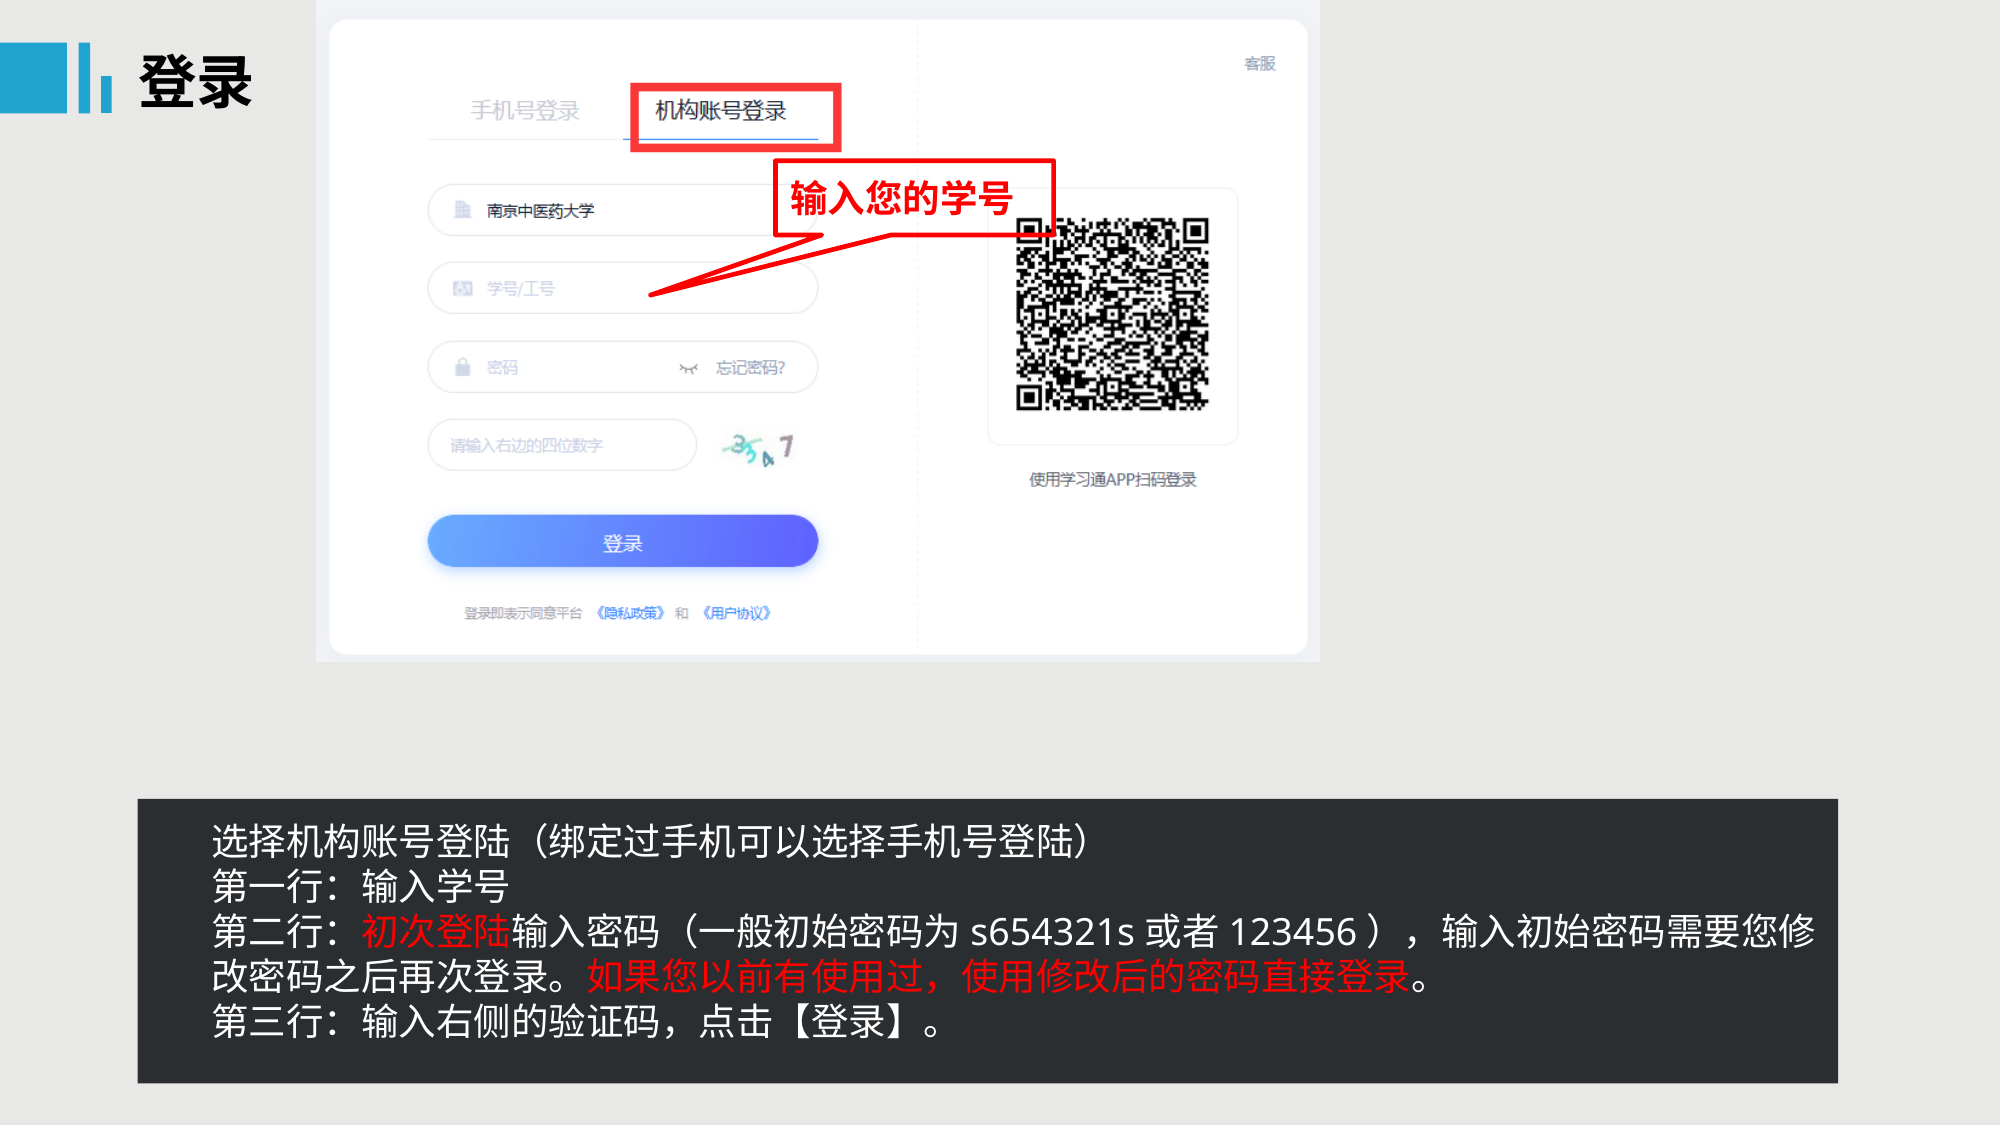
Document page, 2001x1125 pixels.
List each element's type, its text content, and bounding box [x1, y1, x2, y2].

text_box 登录 [123, 38, 292, 123]
text_box 选择机构账号登陆（绑定过手机可以选择手机号登陆） 第一行：输入学号 第二行：初次登陆输入密码（一般初始密码为s654321s或者123456），输入初始密码需要您修改密码之后再次登录。如果您以前有使用过，使用修改后的密码直接登录。 第三行：输入右侧的验证码，点击【登录】。 [196, 810, 1833, 1051]
text_box [0, 41, 69, 116]
picture [316, 0, 1321, 662]
text_box [99, 74, 114, 115]
text_box [77, 41, 92, 116]
text_box [136, 797, 1840, 1085]
